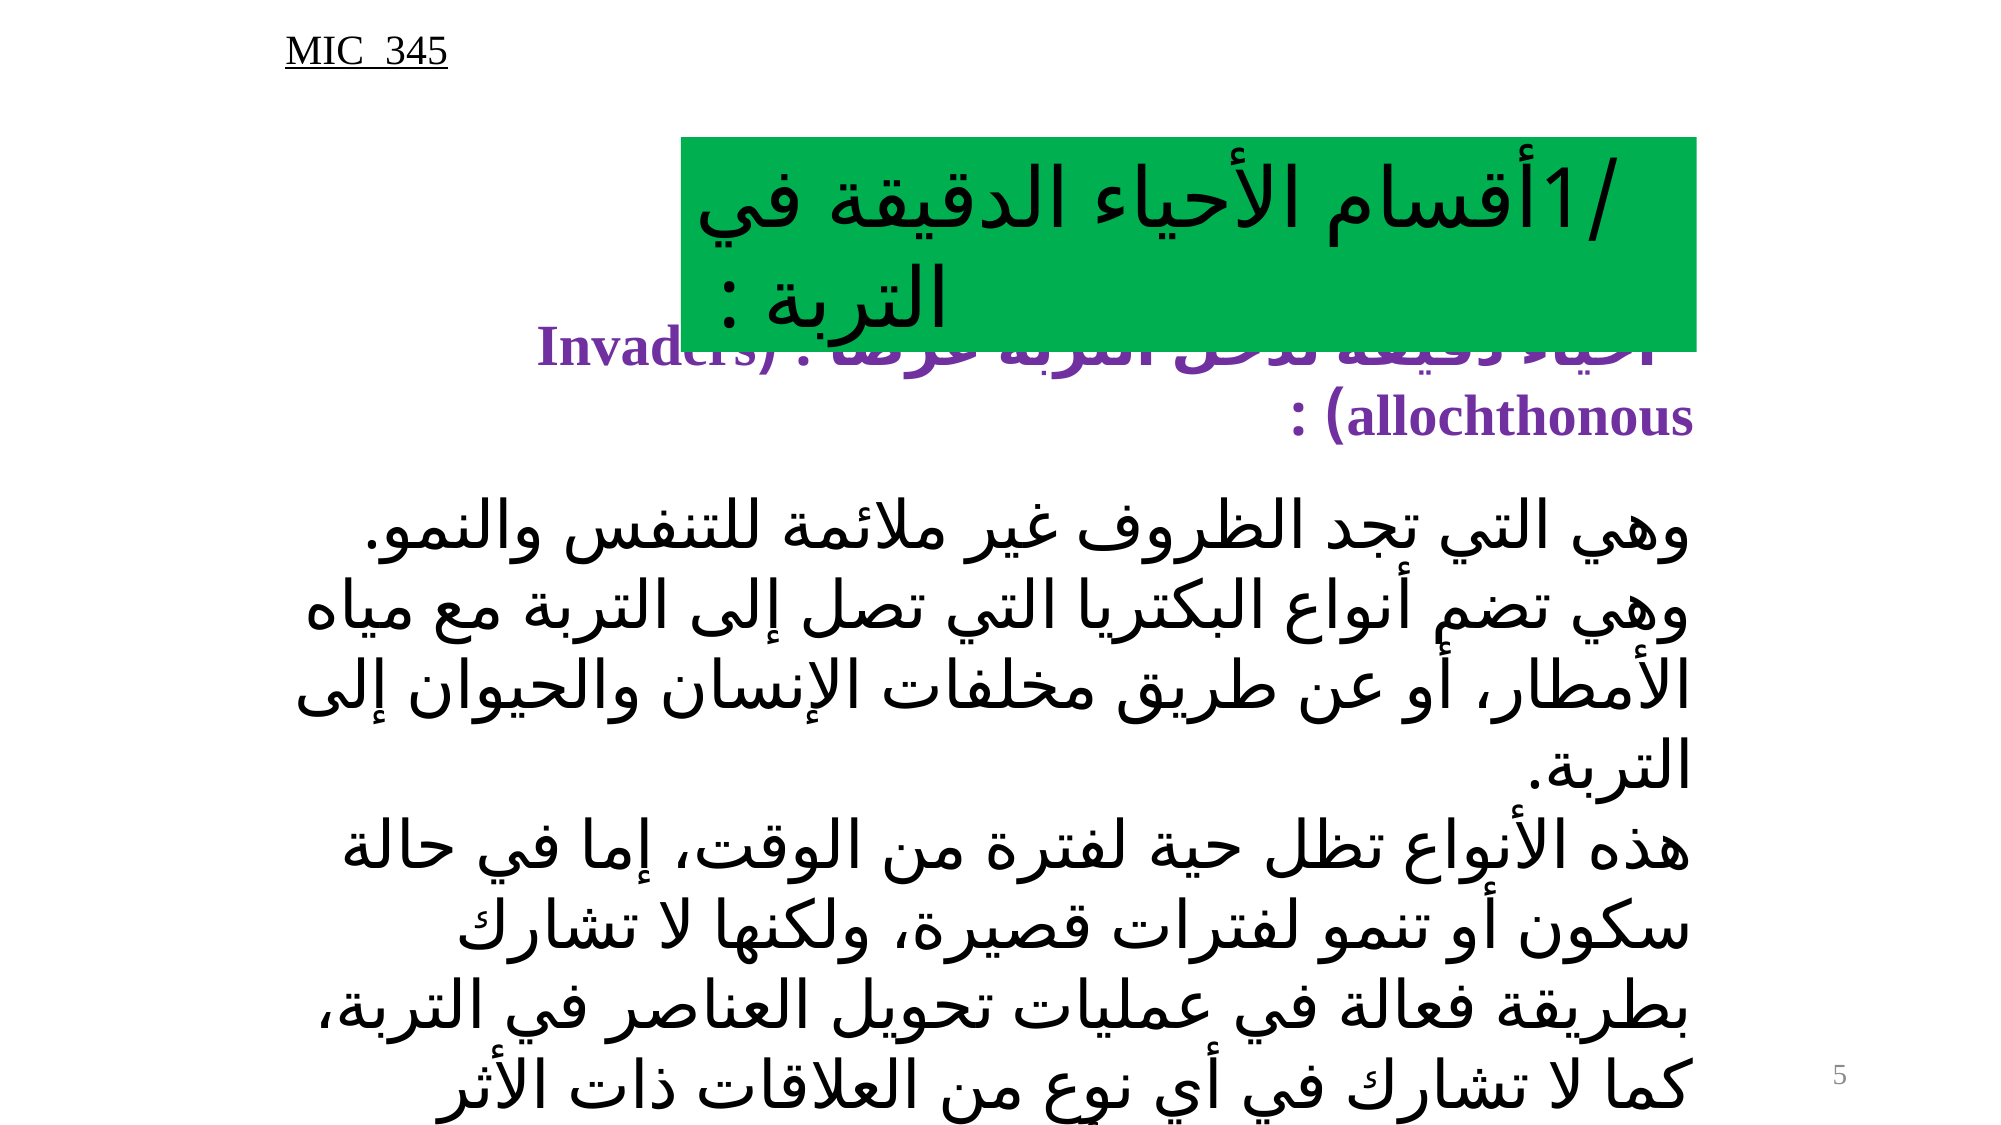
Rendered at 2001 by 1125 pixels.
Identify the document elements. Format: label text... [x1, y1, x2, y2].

text_box /1أقسام الأحياء الدقيقة في التربة : [680, 137, 1697, 352]
text_box أحياء دقيقة تدخل التربة عرضاً : (Invaders allochthonous) : وهي التي تجد الظروف غير ملائمة للتنفس والنمو. وهي تضم أنواع البكتريا التي تصل إلى التربة مع مياه الأمطار، أو عن طريق مخلفات الإنسان والحيوان إلى التربة. هذه الأنواع تظل حية لفترة من الوقت، إما في حالة سكون أو تنمو لفترات قصيرة، ولكنها لا تشارك بطريقة فعالة في عمليات تحويل العناصر في التربة، كما لا تشارك في أي نوع من العلاقات ذات الأثر المتبادل مع غيرها من أحياء التربة الدقيقة. [279, 219, 1709, 1125]
text_box MIC 345 [270, 0, 1721, 121]
slide_number 5 [1412, 1042, 1863, 1103]
